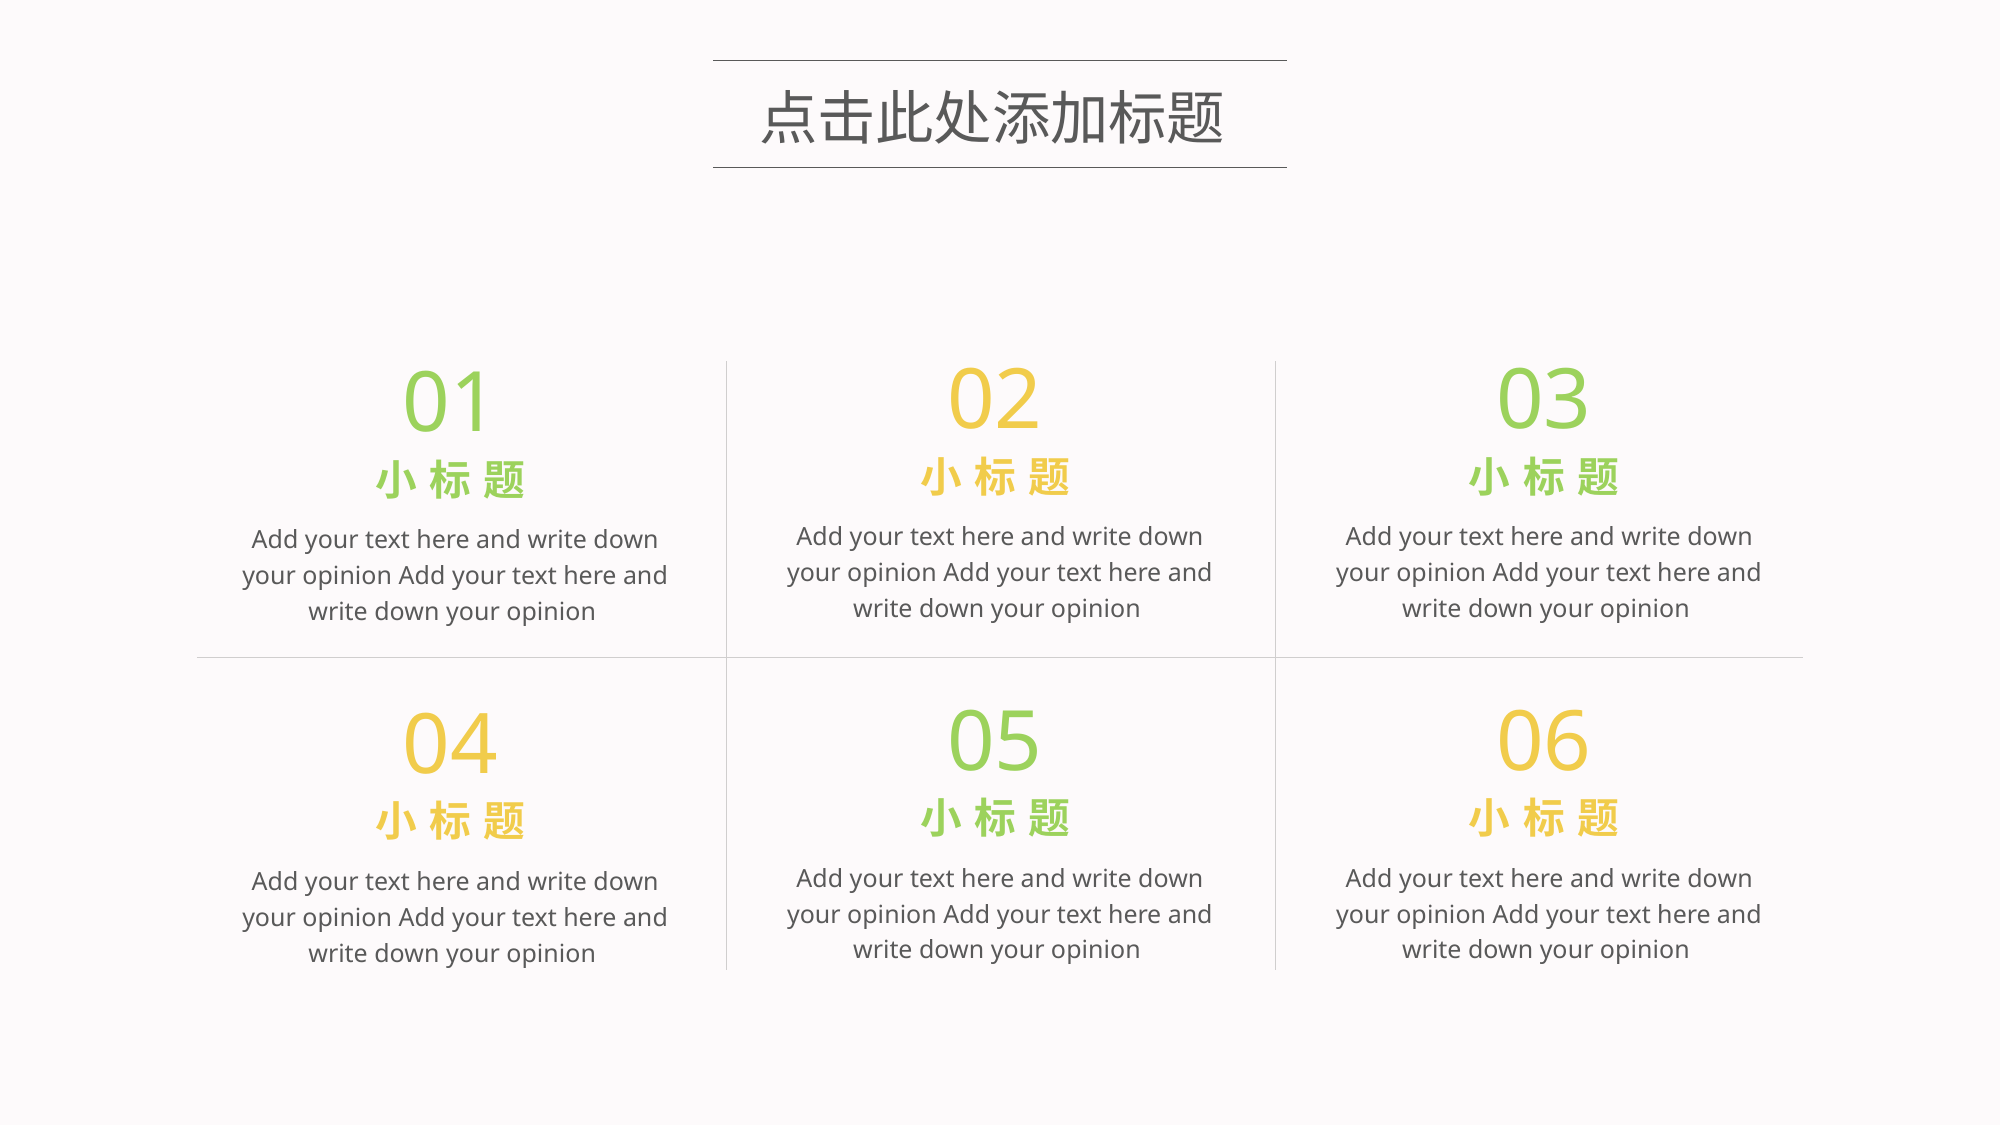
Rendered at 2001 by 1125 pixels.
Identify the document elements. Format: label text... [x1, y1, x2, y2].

text_box 03 [1481, 338, 1618, 453]
text_box 小标题 [816, 784, 1174, 850]
text_box 06 [1481, 679, 1618, 795]
text_box Add your text here and write down your opinion Add your text here and write down your opinion [225, 510, 686, 629]
text_box 点击此处添加标题 [731, 73, 1253, 159]
text_box Add your text here and write down your opinion Add your text here and write down your opinion [770, 848, 1231, 968]
text_box 05 [932, 679, 1069, 795]
text_box 小标题 [272, 446, 629, 511]
text_box 小标题 [1366, 784, 1723, 850]
text_box 02 [932, 338, 1069, 453]
text_box 小标题 [816, 443, 1174, 508]
text_box 01 [387, 341, 524, 456]
text_box Add your text here and write down your opinion Add your text here and write down your opinion [1319, 848, 1780, 968]
text_box Add your text here and write down your opinion Add your text here and write down your opinion [1319, 507, 1780, 626]
text_box Add your text here and write down your opinion Add your text here and write down your opinion [225, 851, 686, 971]
text_box 小标题 [1366, 443, 1723, 508]
text_box 小标题 [272, 787, 629, 853]
text_box Add your text here and write down your opinion Add your text here and write down your opinion [770, 507, 1231, 626]
text_box 04 [387, 682, 524, 798]
